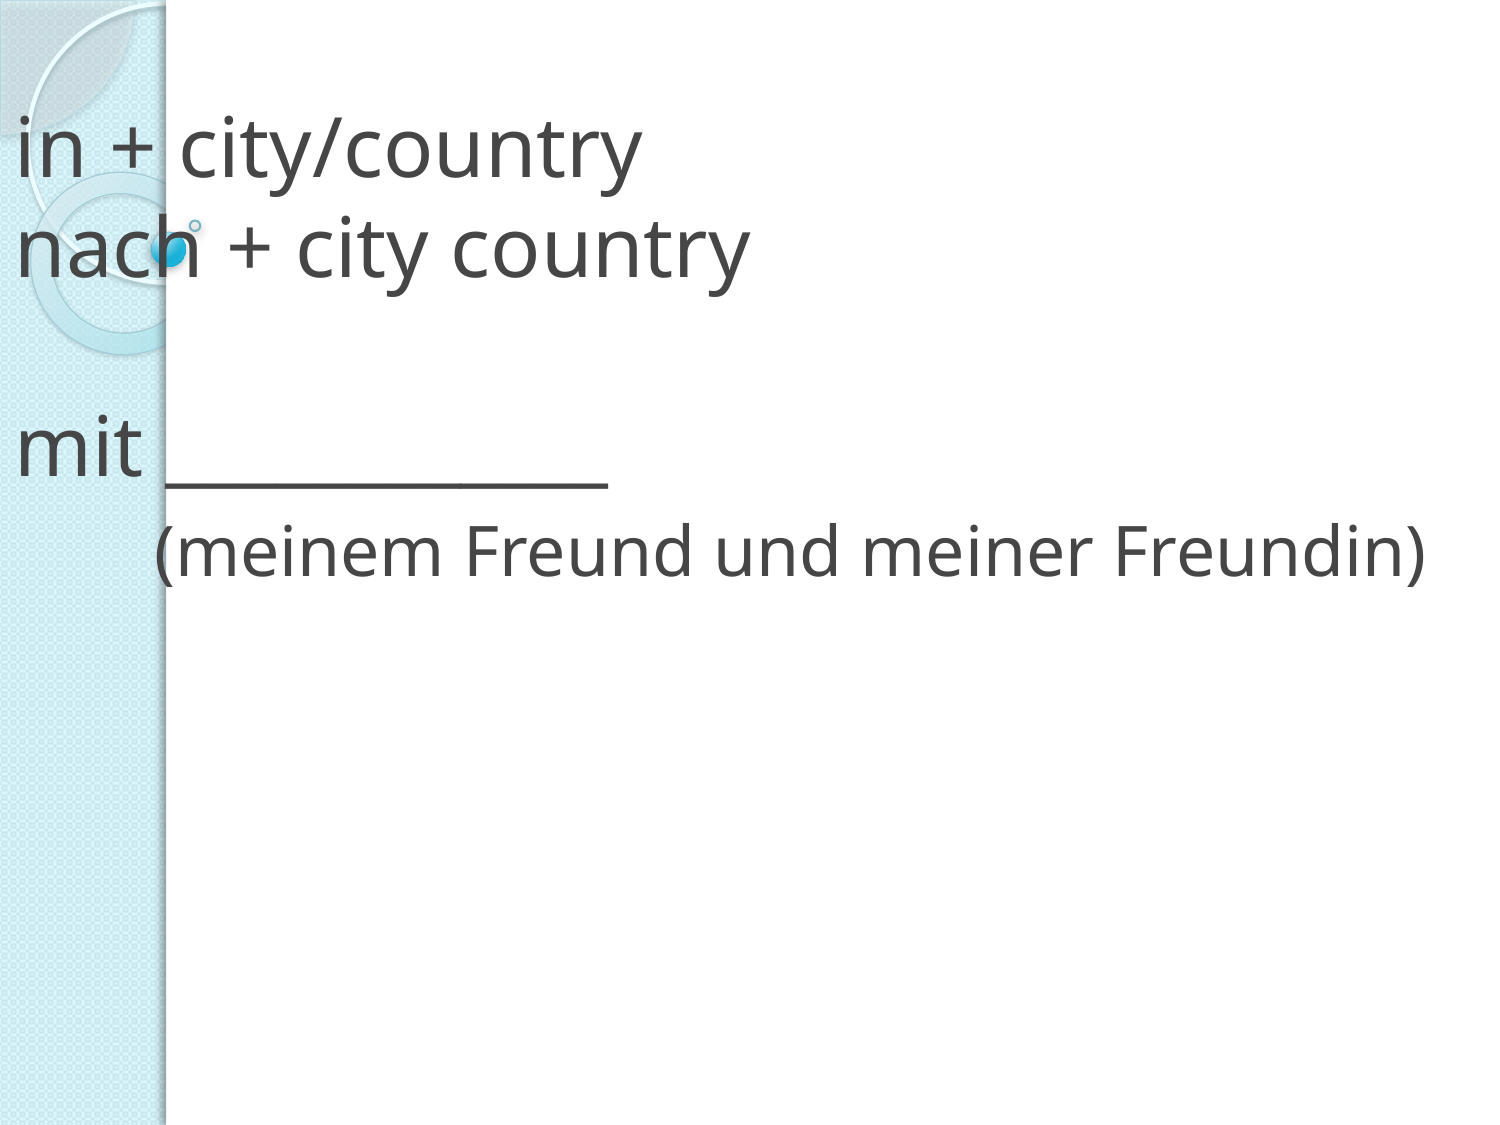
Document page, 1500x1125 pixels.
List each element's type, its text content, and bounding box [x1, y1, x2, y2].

title in + city/country nach + city country mit ____________ (meinem Freund und meiner Freundin) [0, 59, 1450, 900]
